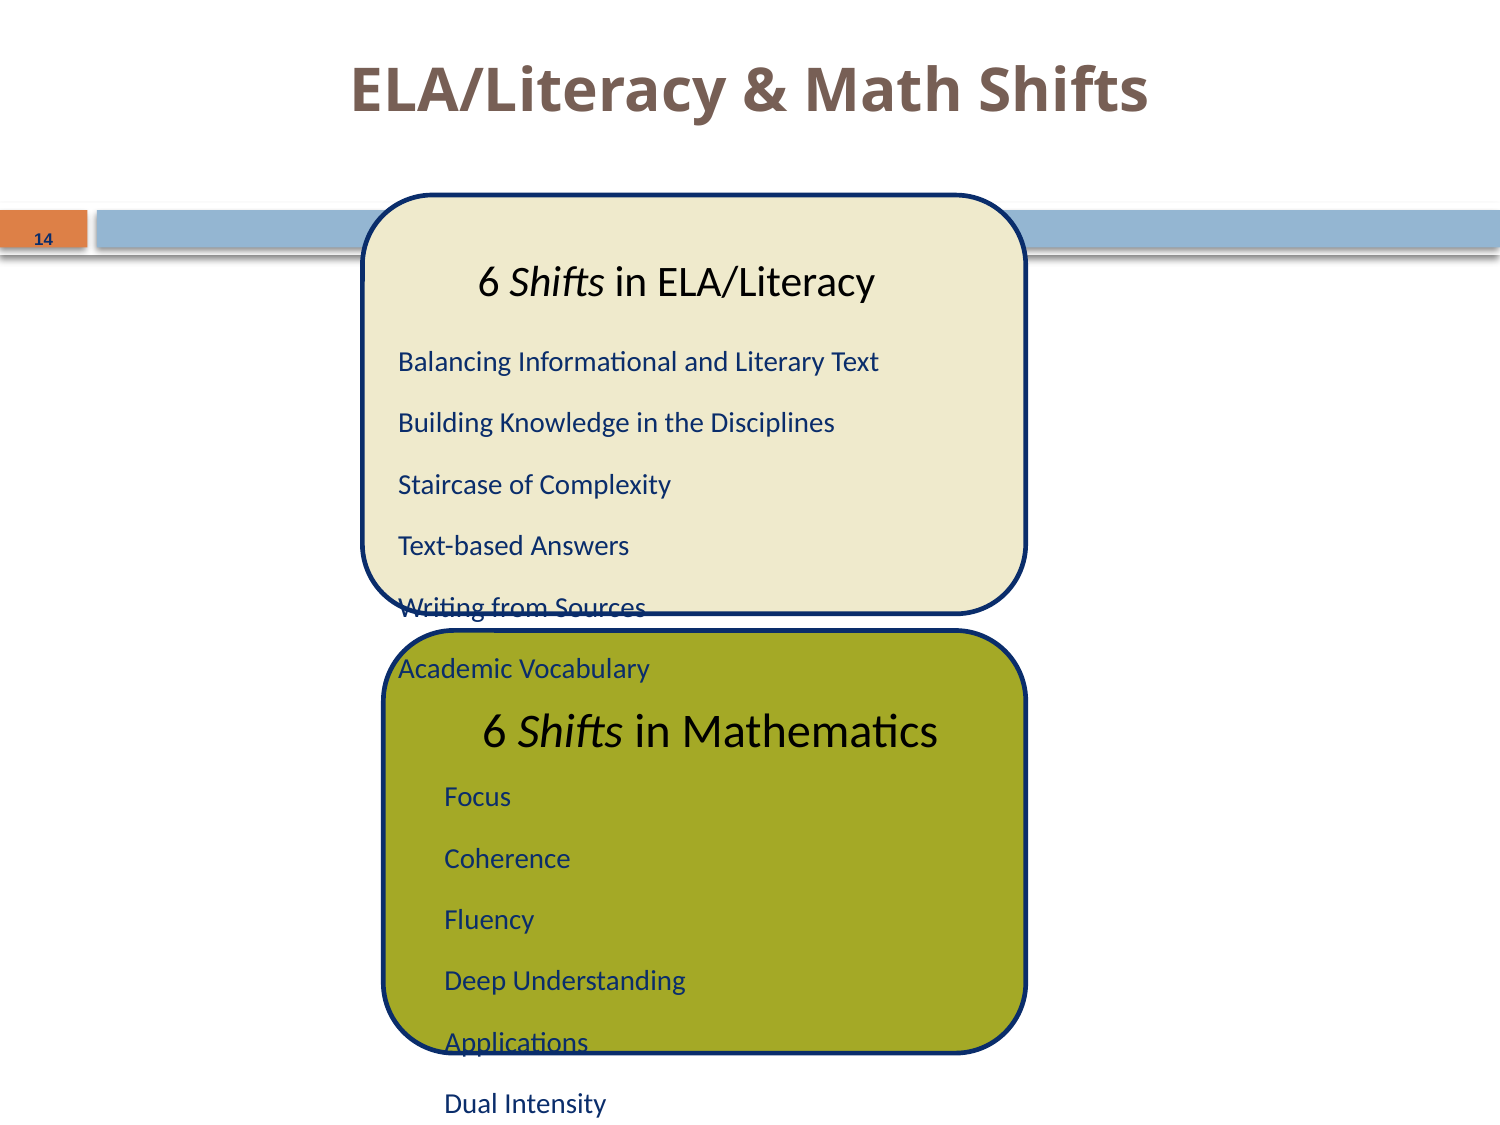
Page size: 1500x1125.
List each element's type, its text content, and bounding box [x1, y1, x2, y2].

title ELA/Literacy & Math Shifts [75, 17, 1425, 157]
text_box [362, 194, 1062, 615]
slide_number 14 [0, 208, 88, 249]
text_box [383, 630, 1027, 1054]
